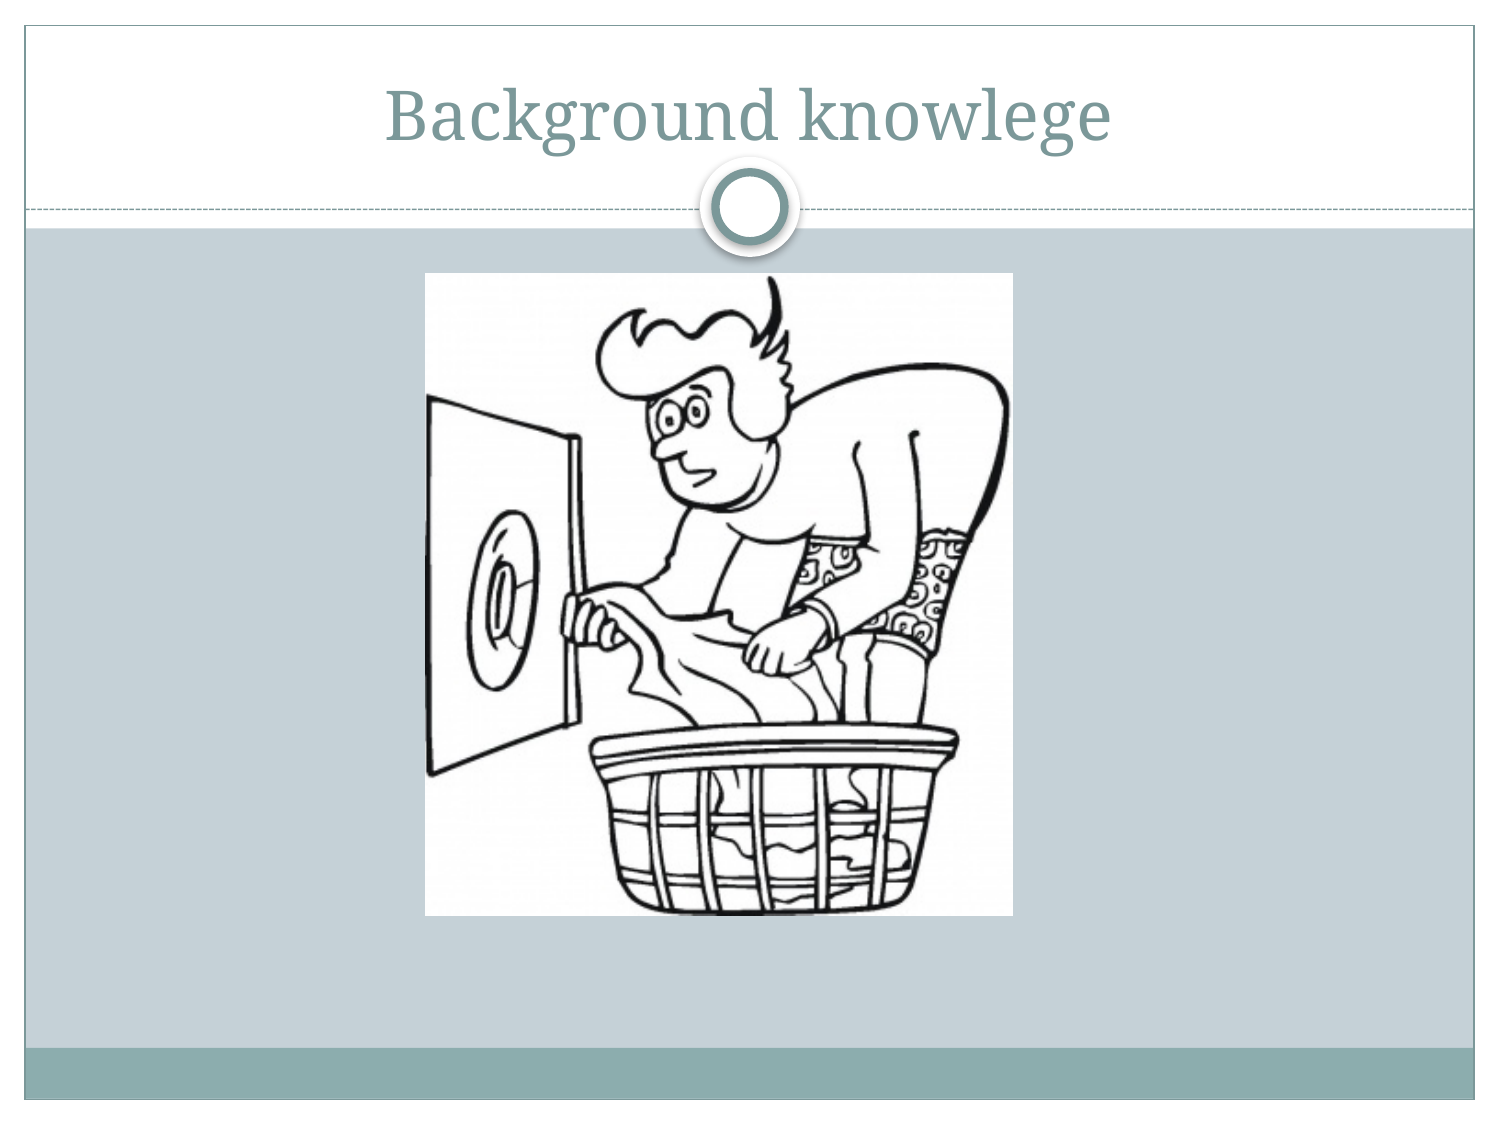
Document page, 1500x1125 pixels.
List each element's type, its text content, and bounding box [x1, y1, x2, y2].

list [424, 273, 1013, 917]
title Background knowlege [49, 37, 1450, 162]
